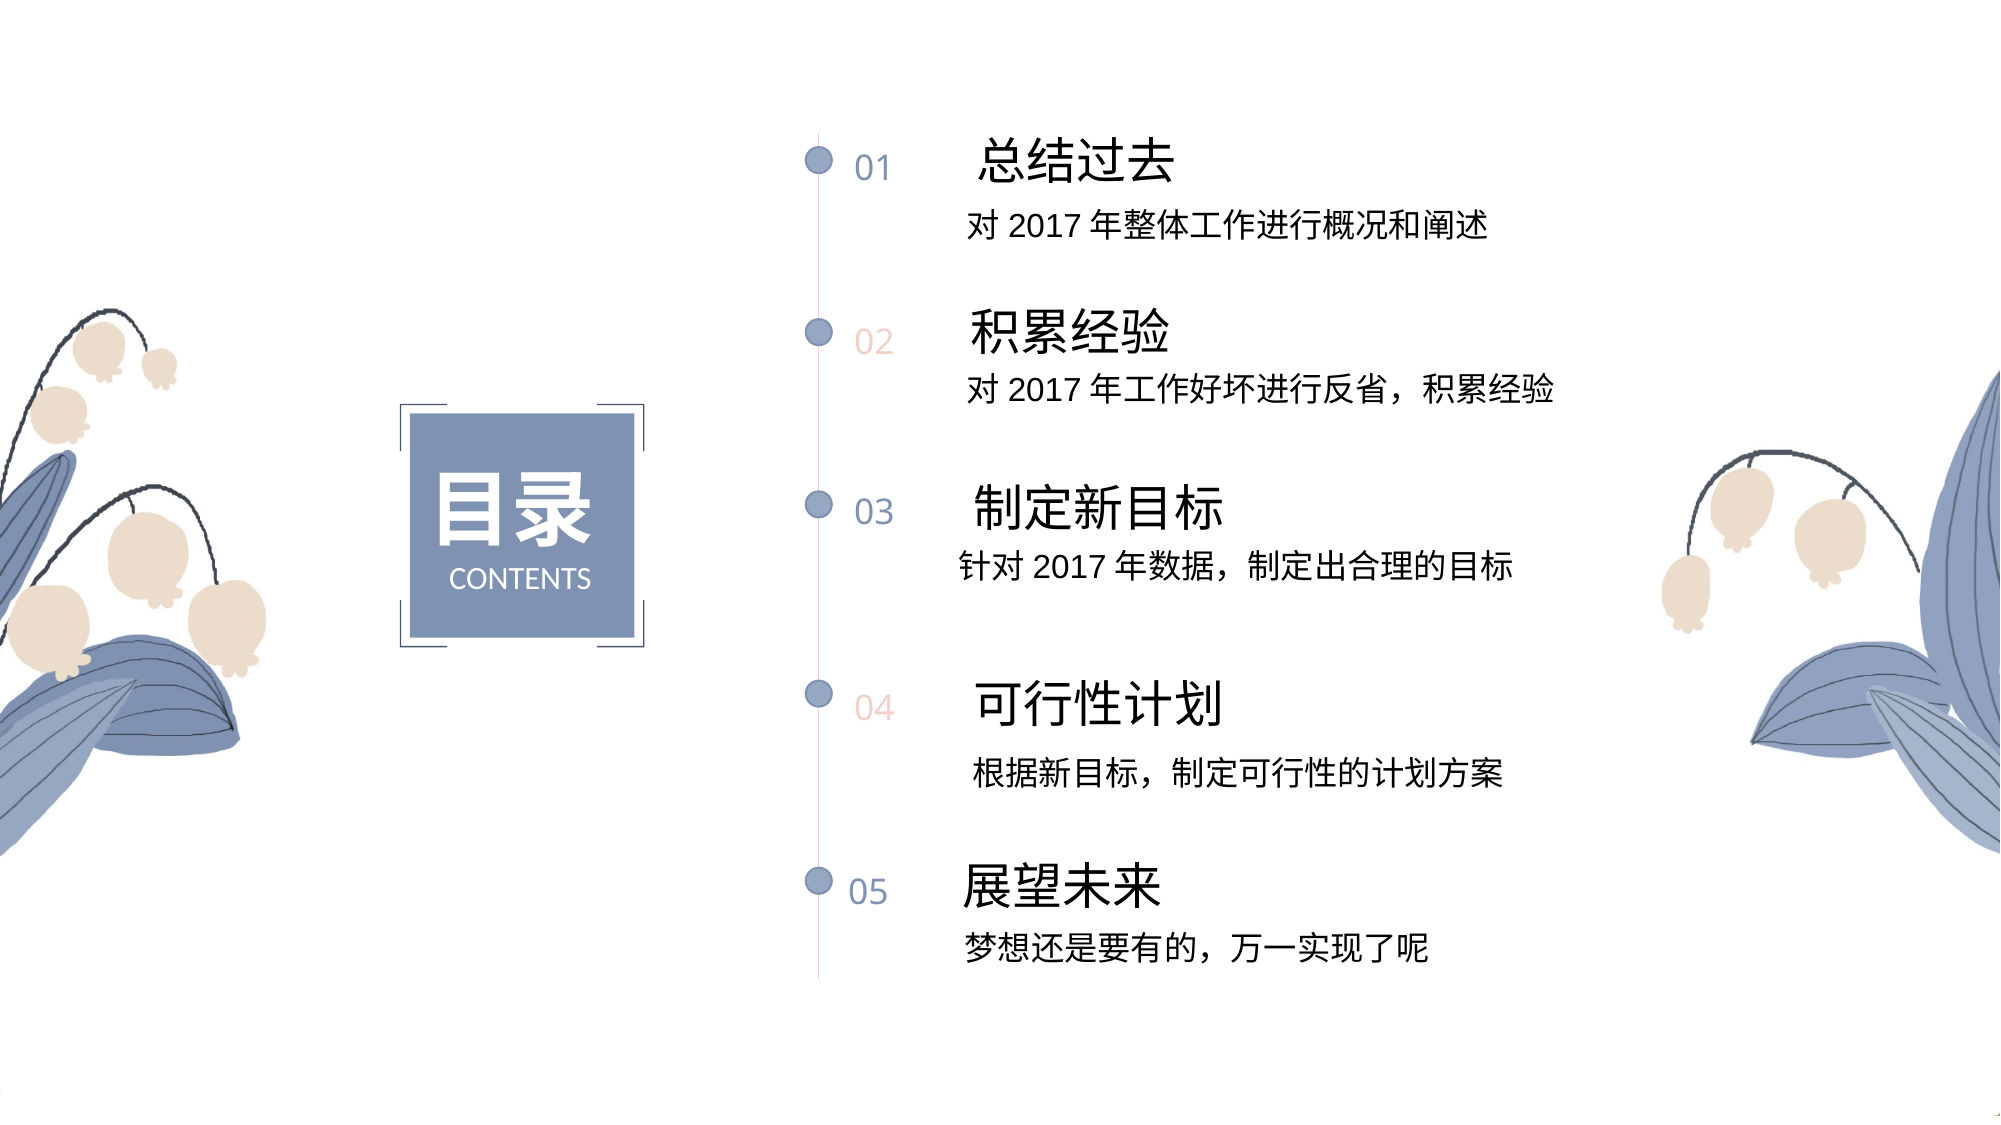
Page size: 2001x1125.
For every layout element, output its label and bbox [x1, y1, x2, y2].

picture [0, 0, 2000, 1116]
text_box [832, 137, 916, 920]
text_box [399, 137, 805, 920]
text_box [805, 133, 832, 980]
